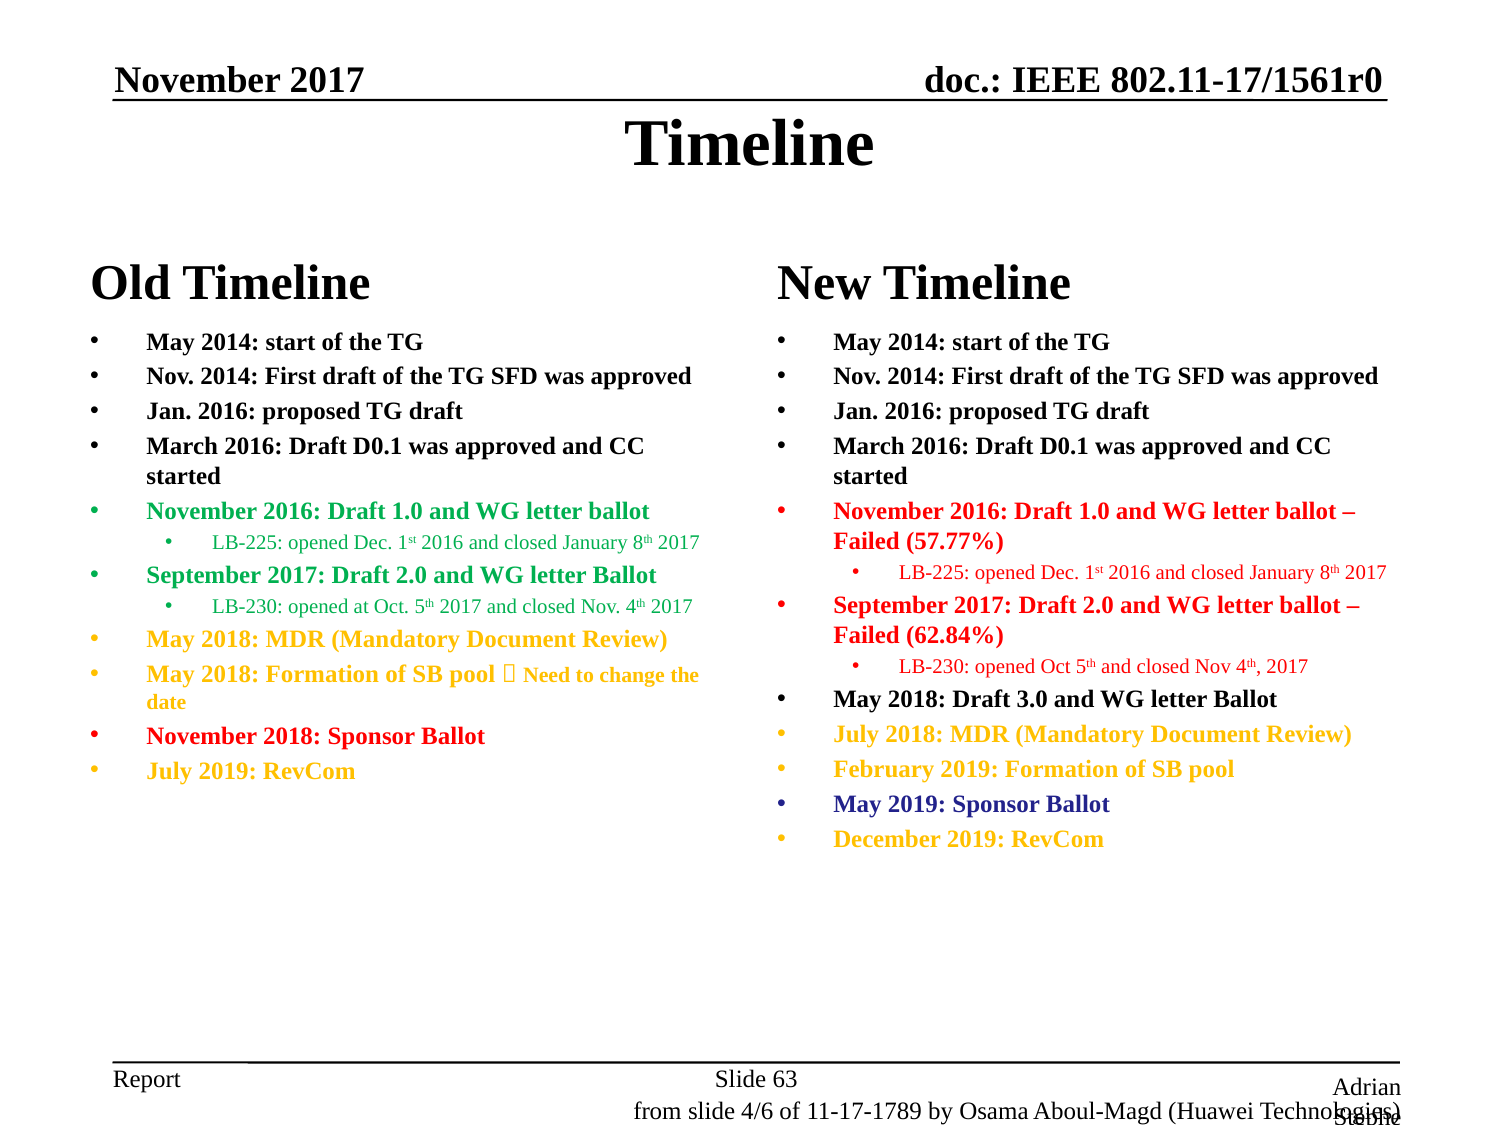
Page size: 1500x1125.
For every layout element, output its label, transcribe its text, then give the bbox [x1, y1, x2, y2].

list May 2014: start of the TG Nov. 2014: First draft of the TG SFD was approved Jan. 2016: proposed TG draft March 2016: Draft D0.1 was approved and CC started November 2016: Draft 1.0 and WG letter ballot LB-225: opened Dec. 1st 2016 and closed January 8th 2017 September 2017: Draft 2.0 and WG letter Ballot LB-230: opened at Oct. 5th 2017 and closed Nov. 4th 2017 May 2018: MDR (Mandatory Document Review) May 2018: Formation of SB pool  Need to change the date November 2018: Sponsor Ballot July 2019: RevCom [75, 317, 738, 1023]
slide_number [114, 54, 374, 101]
footer Adrian Stephens, Intel Corporation [1324, 1069, 1402, 1087]
list May 2014: start of the TG Nov. 2014: First draft of the TG SFD was approved Jan. 2016: proposed TG draft March 2016: Draft D0.1 was approved and CC started November 2016: Draft 1.0 and WG letter ballot – Failed (57.77%) LB-225: opened Dec. 1st 2016 and closed January 8th 2017 September 2017: Draft 2.0 and WG letter ballot – Failed (62.84%) LB-230: opened Oct 5th and closed Nov 4th, 2017 May 2018: Draft 3.0 and WG letter Ballot July 2018: MDR (Mandatory Document Review) February 2019: Formation of SB pool May 2019: Sponsor Ballot December 2019: RevCom [761, 317, 1425, 966]
text_box from slide 4/6 of 11-17-1789 by Osama Aboul-Magd (Huawei Technologies) [343, 1087, 1417, 1125]
slide_number Slide 63 [711, 1061, 801, 1093]
list Old Timeline [75, 212, 738, 317]
list New Timeline [761, 212, 1425, 317]
title Timeline [75, 45, 1425, 233]
